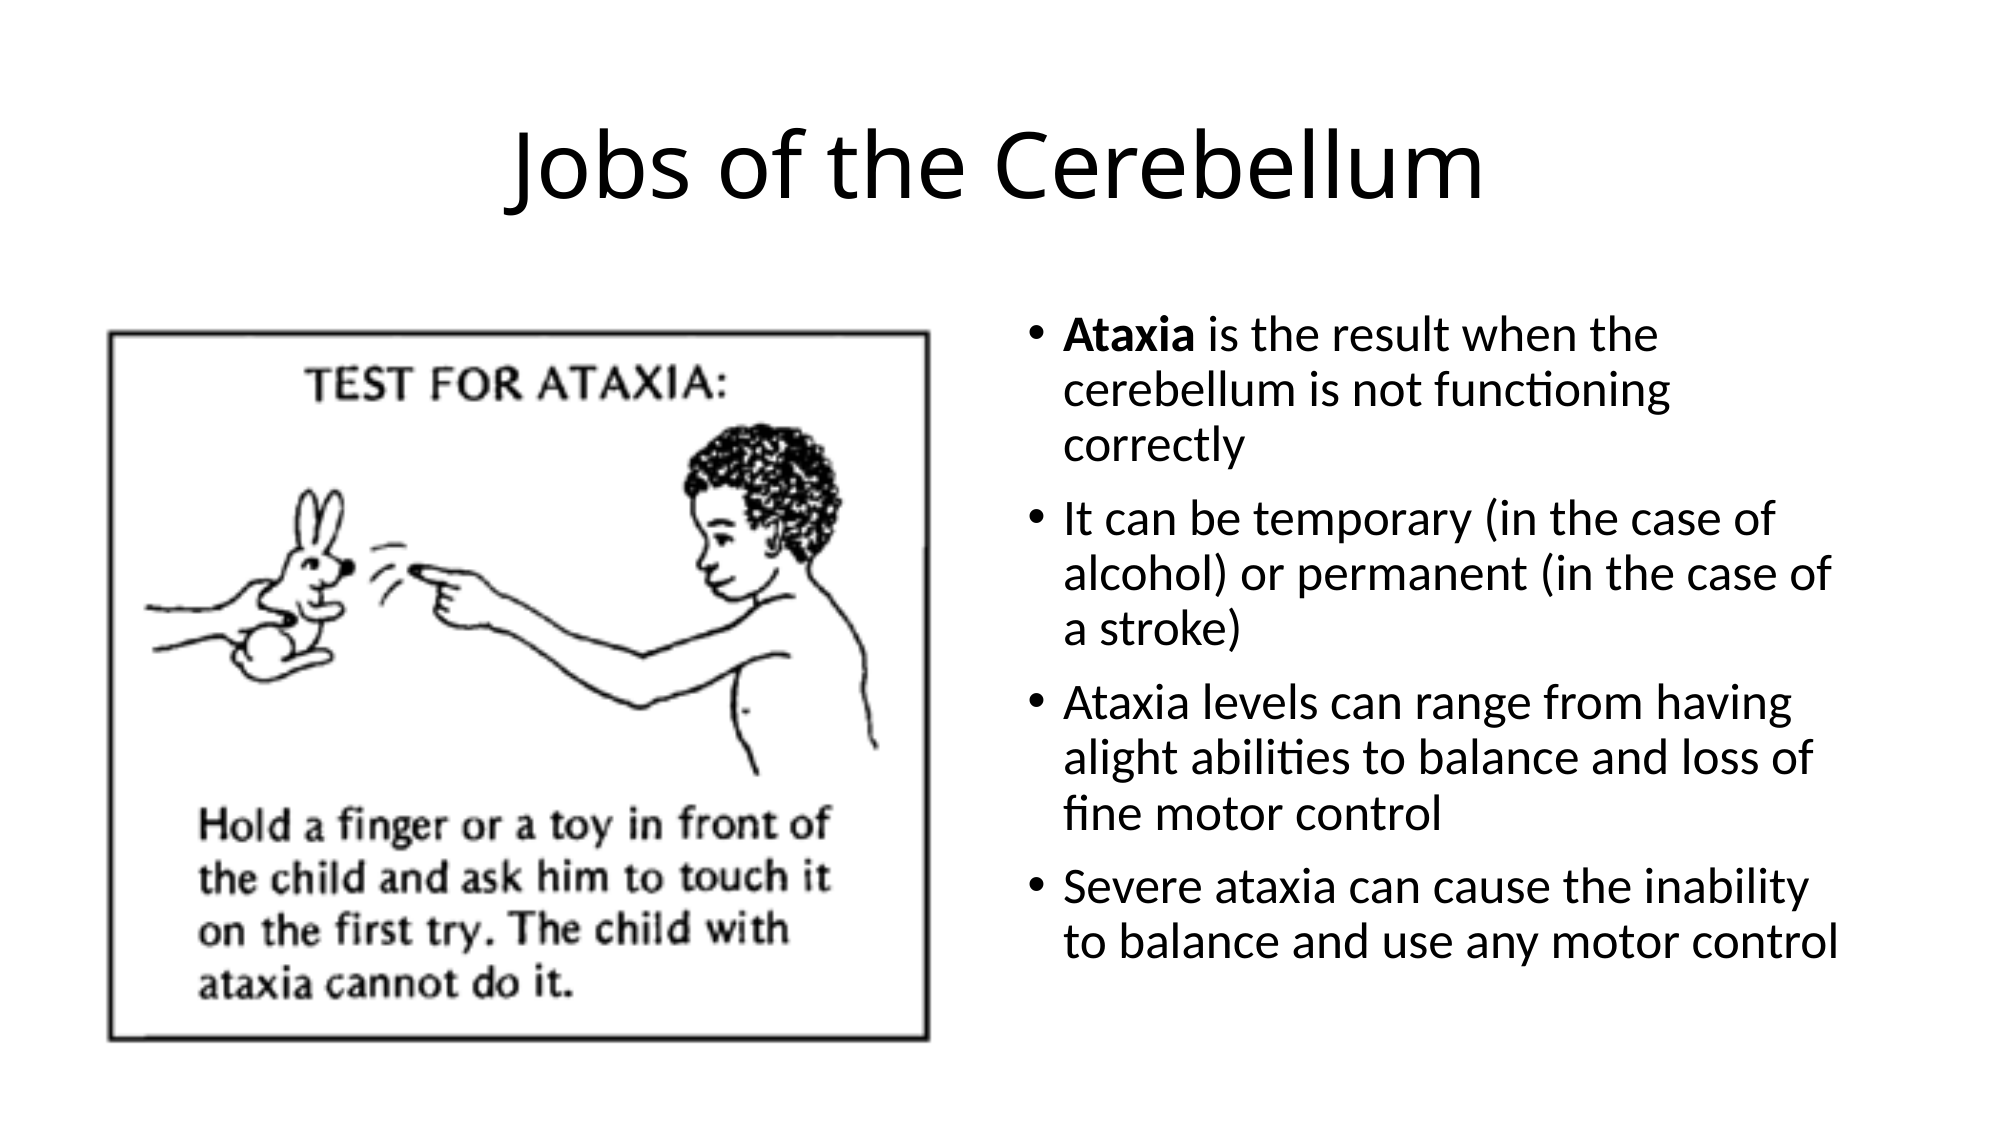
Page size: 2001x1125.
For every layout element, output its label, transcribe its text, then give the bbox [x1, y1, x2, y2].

list Ataxia is the result when the cerebellum is not functioning correctly It can be temporary (in the case of alcohol) or permanent (in the case of a stroke) Ataxia levels can range from having alight abilities to balance and loss of fine motor control Severe ataxia can cause the inability to balance and use any motor control [1012, 299, 1863, 1014]
picture [79, 299, 960, 1069]
title Jobs of the Cerebellum [137, 59, 1863, 278]
